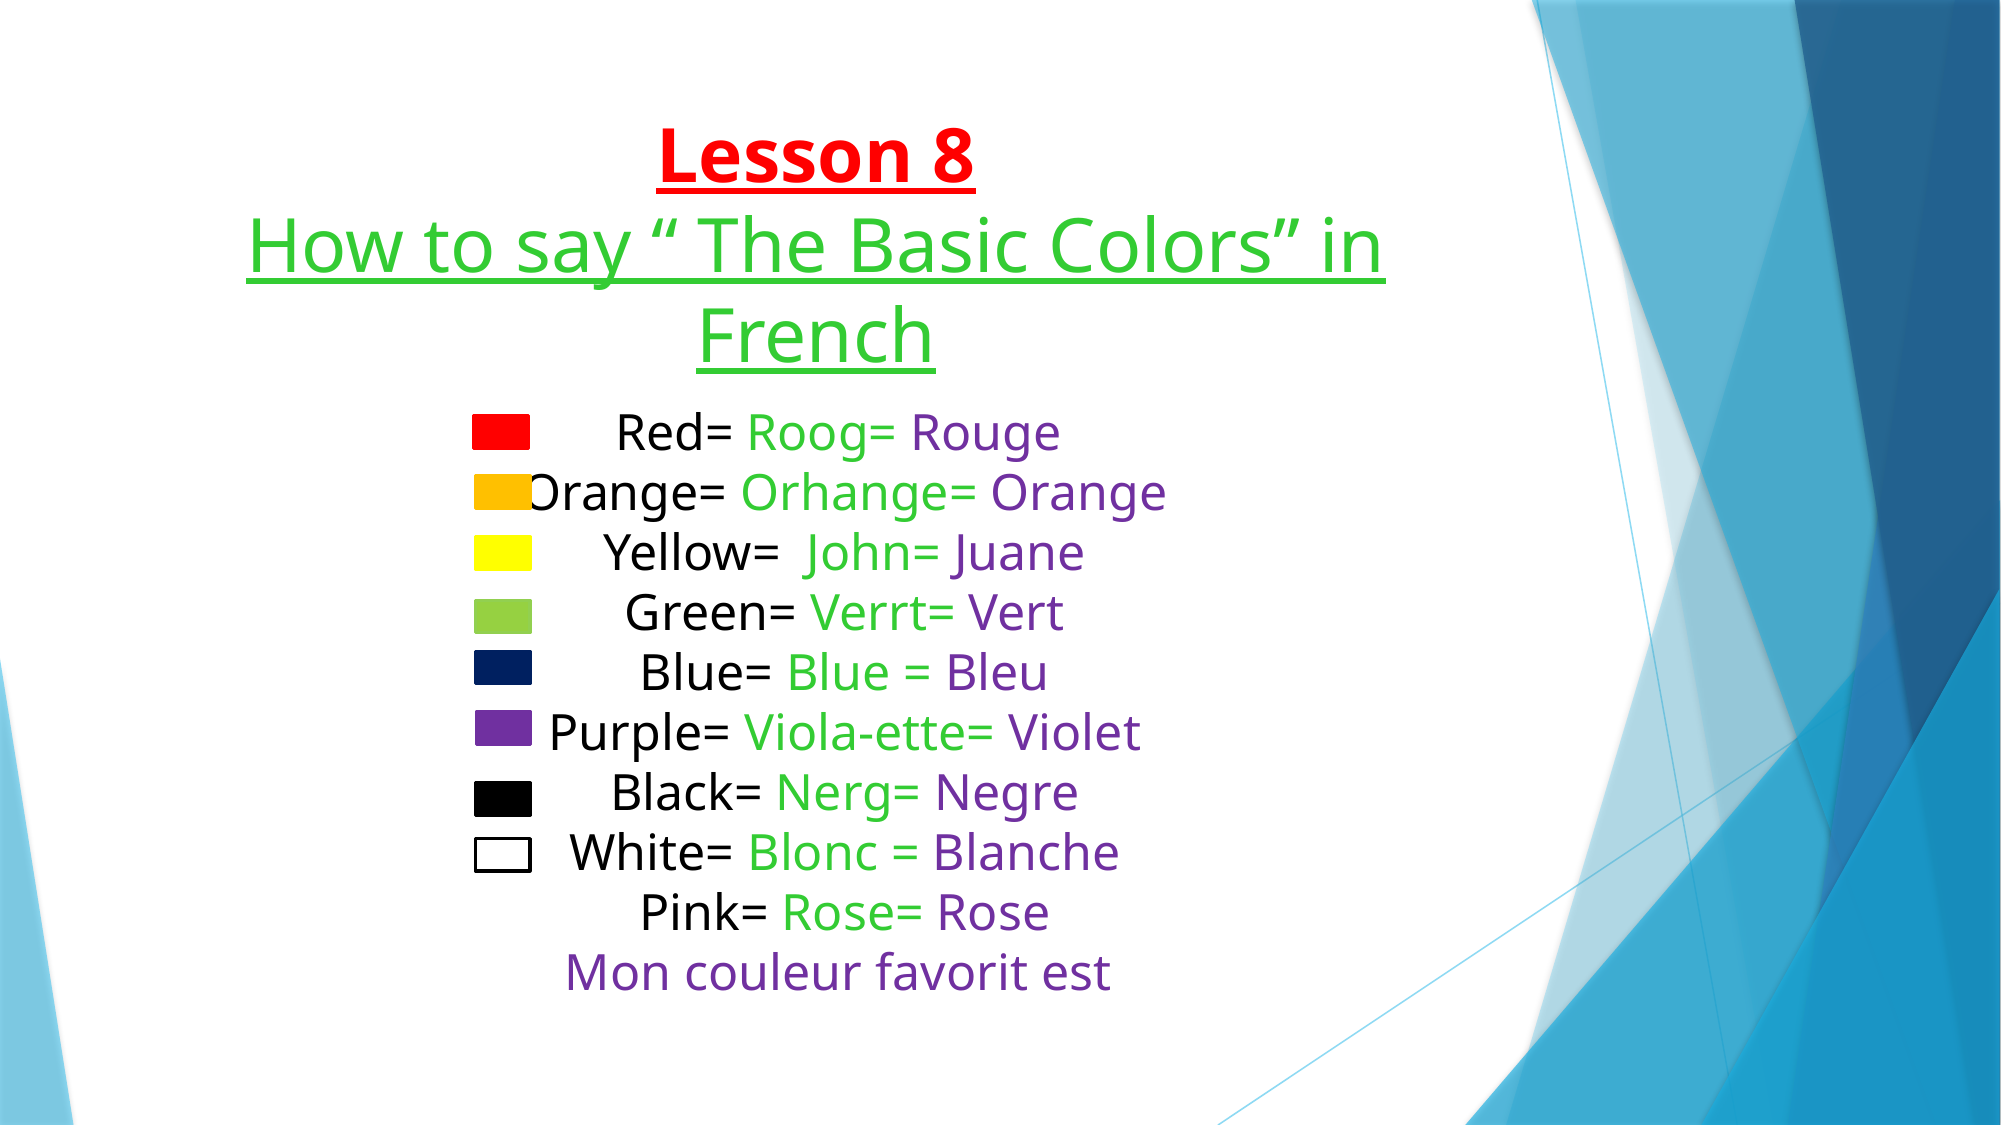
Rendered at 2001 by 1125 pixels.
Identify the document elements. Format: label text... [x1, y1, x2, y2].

text_box [474, 650, 532, 685]
text_box [472, 414, 530, 450]
text_box [474, 474, 532, 510]
text_box [474, 535, 532, 571]
text_box [474, 781, 532, 817]
text_box Red= Roog= Rouge Orange= Orhange= Orange Yellow= John= Juane Green= Verrt= Vert Blue= Blue = Bleu Purple= Viola-ette= Violet Black= Nerg= Negre White= Blonc = Blanche Pink= Rose= Rose Mon couleur favorit est [344, 393, 1345, 1009]
text_box [474, 837, 532, 873]
text_box [475, 710, 532, 746]
text_box [474, 599, 532, 634]
title Lesson 8 How to say “ The Basic Colors” in French [111, 99, 1522, 1066]
